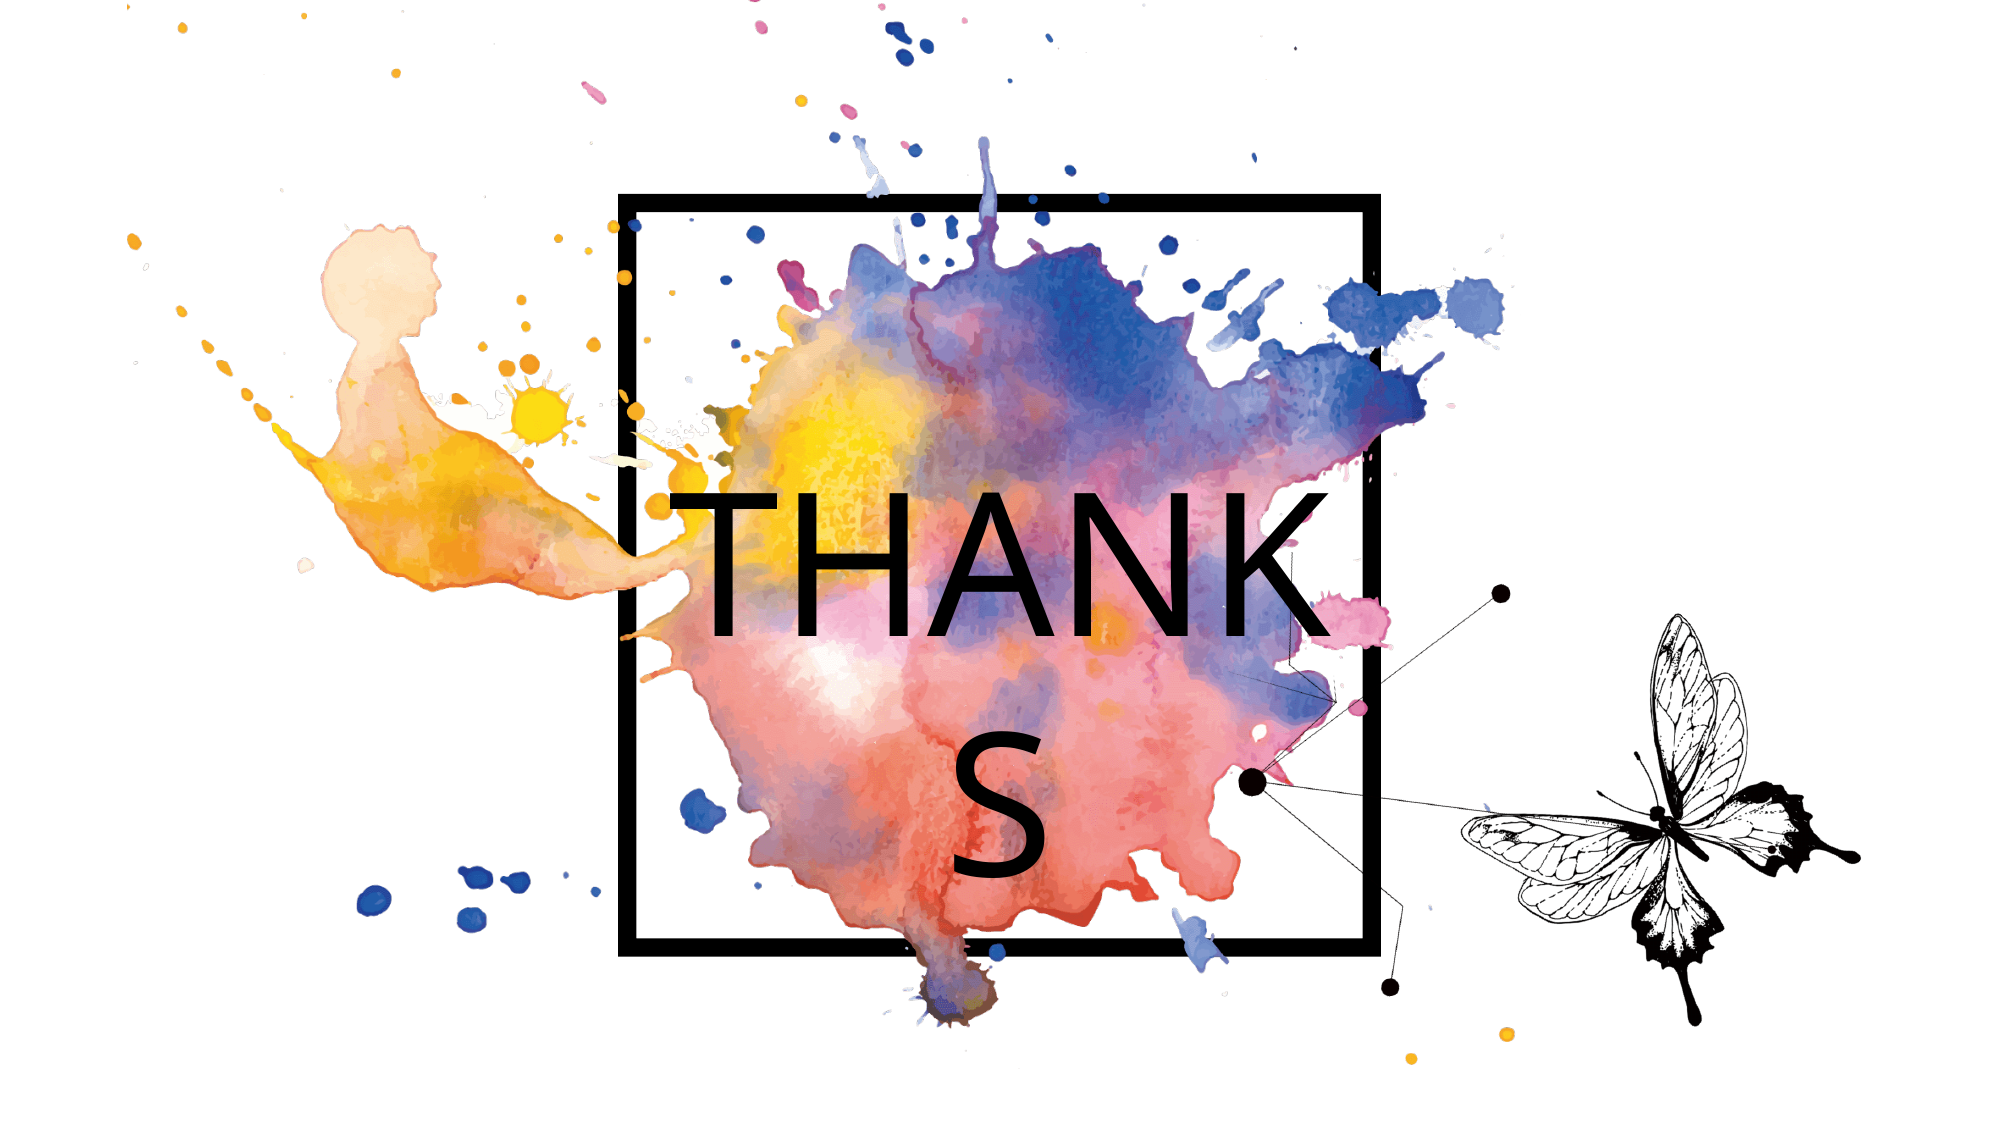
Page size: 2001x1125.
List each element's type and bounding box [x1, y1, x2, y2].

picture [128, 0, 1897, 1125]
